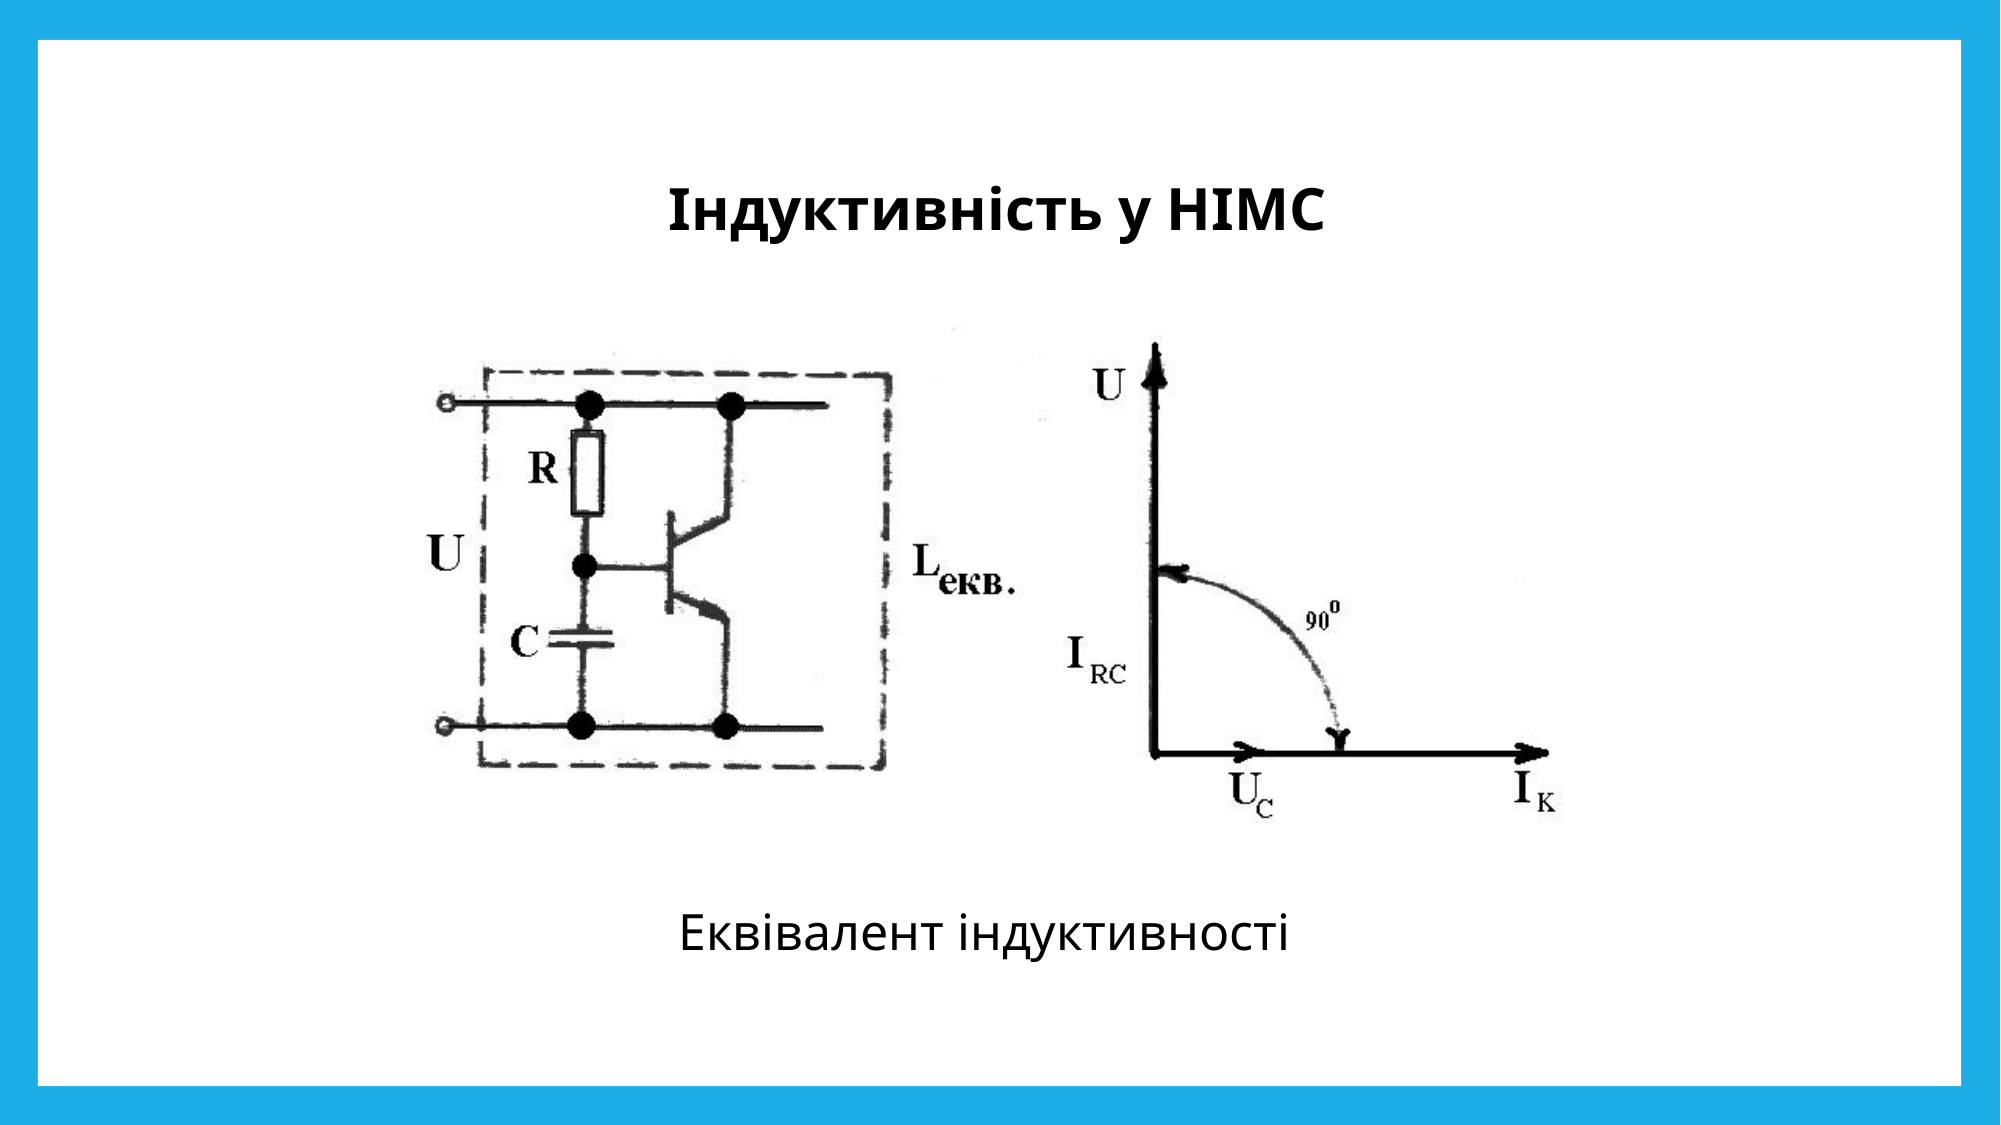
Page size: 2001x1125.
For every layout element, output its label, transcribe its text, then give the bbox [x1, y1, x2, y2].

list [387, 322, 1608, 848]
title Індуктивність у НІМС [187, 99, 1808, 323]
text_box Еквівалент індуктивності [630, 892, 1306, 968]
